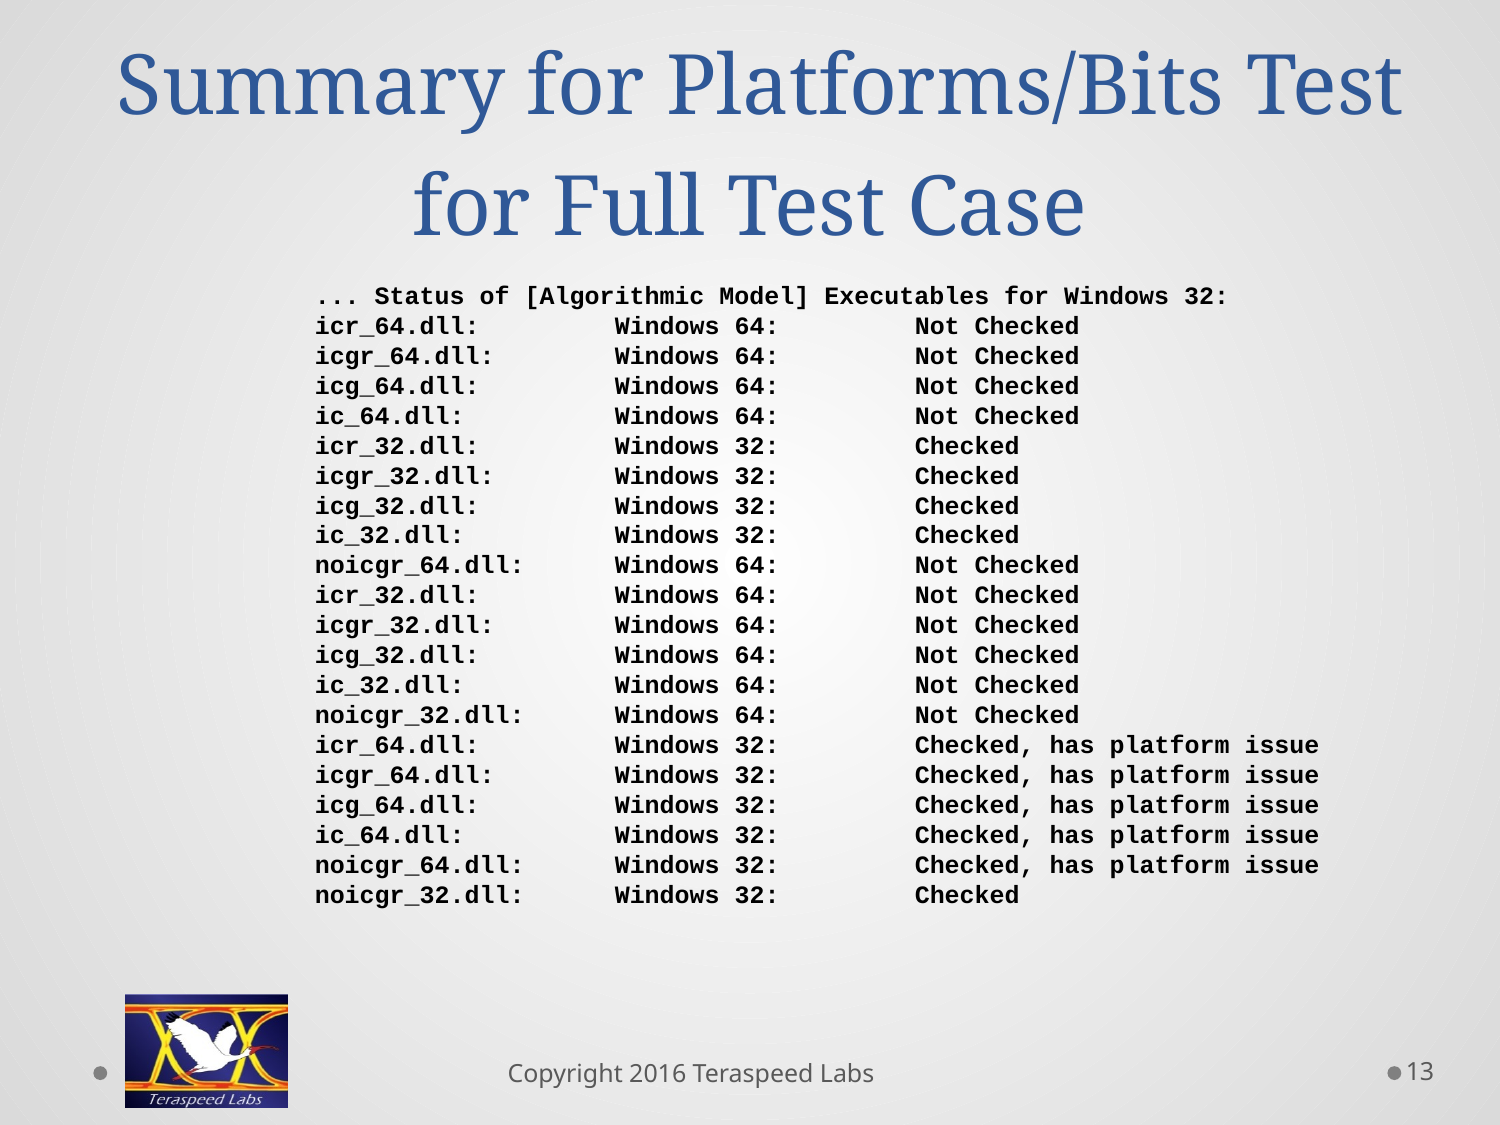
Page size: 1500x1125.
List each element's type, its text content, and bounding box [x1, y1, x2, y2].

picture [125, 994, 288, 1108]
text_box ... Status of [Algorithmic Model] Executables for Windows 32: icr_64.dll: Windows 64: Not Checked icgr_64.dll: Windows 64: Not Checked icg_64.dll: Windows 64: Not Checked ic_64.dll: Windows 64: Not Checked icr_32.dll: Windows 32: Checked icgr_32.dll: Windows 32: Checked icg_32.dll: Windows 32: Checked ic_32.dll: Windows 32: Checked noicgr_64.dll: Windows 64: Not Checked icr_32.dll: Windows 64: Not Checked icgr_32.dll: Windows 64: Not Checked icg_32.dll: Windows 64: Not Checked ic_32.dll: Windows 64: Not Checked noicgr_32.dll: Windows 64: Not Checked icr_64.dll: Windows 32: Checked, has platform issue icgr_64.dll: Windows 32: Checked, has platform issue icg_64.dll: Windows 32: Checked, has platform issue ic_64.dll: Windows 32: Checked, has platform issue noicgr_64.dll: Windows 32: Checked, has platform issue noicgr_32.dll: Windows 32: Checked [299, 272, 1363, 916]
title Summary for Platforms/Bits Test for Full Test Case [75, 0, 1425, 263]
slide_number 13 [1401, 1042, 1494, 1103]
footer Copyright 2016 Teraspeed Labs [500, 1044, 968, 1105]
